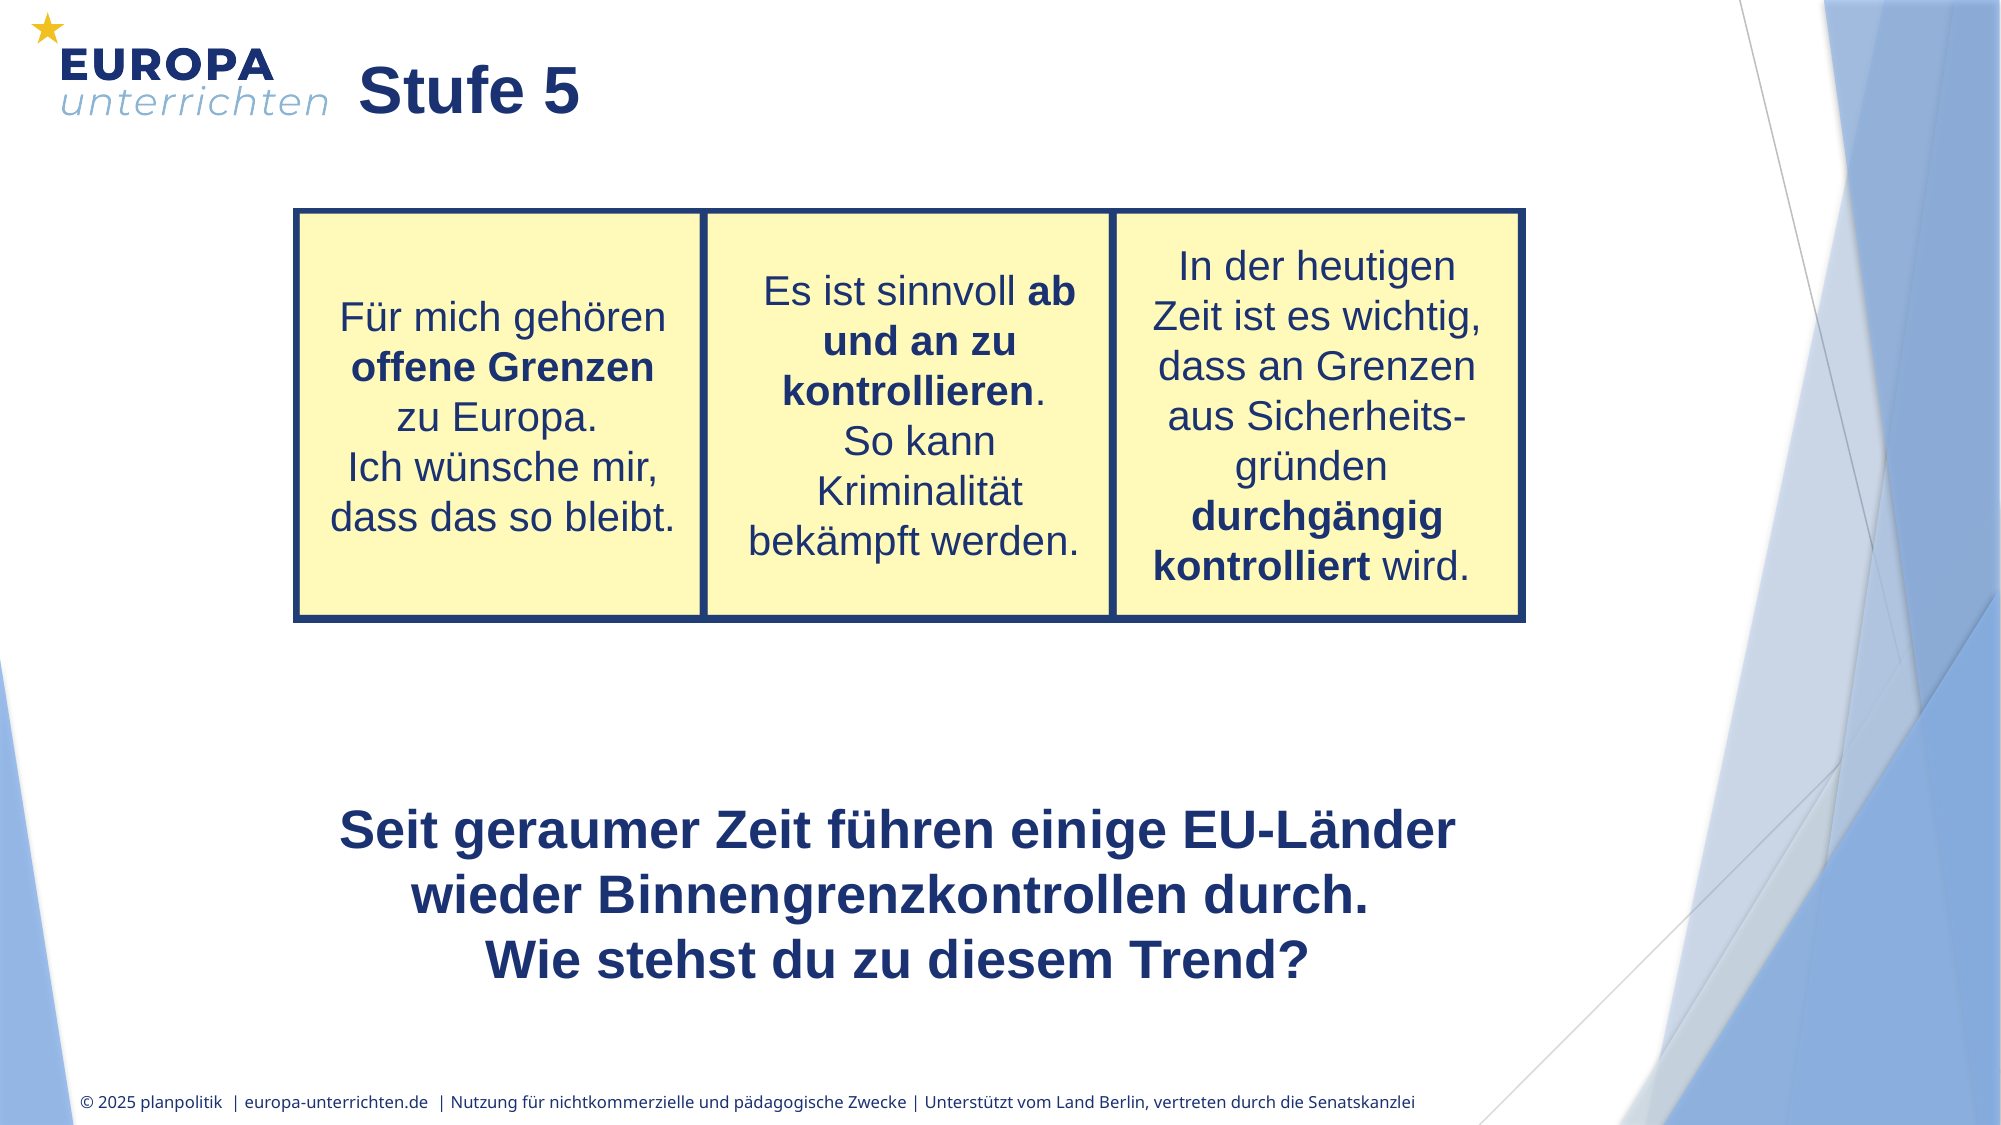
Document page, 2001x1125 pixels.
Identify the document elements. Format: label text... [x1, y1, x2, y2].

text_box Seit geraumer Zeit führen einige EU-Länder wieder Binnengrenzkontrollen durch. Wie stehst du zu diesem Trend? [281, 786, 1516, 997]
picture [293, 208, 1527, 623]
picture [0, 0, 358, 157]
list Stufe 5 [343, 38, 1711, 147]
